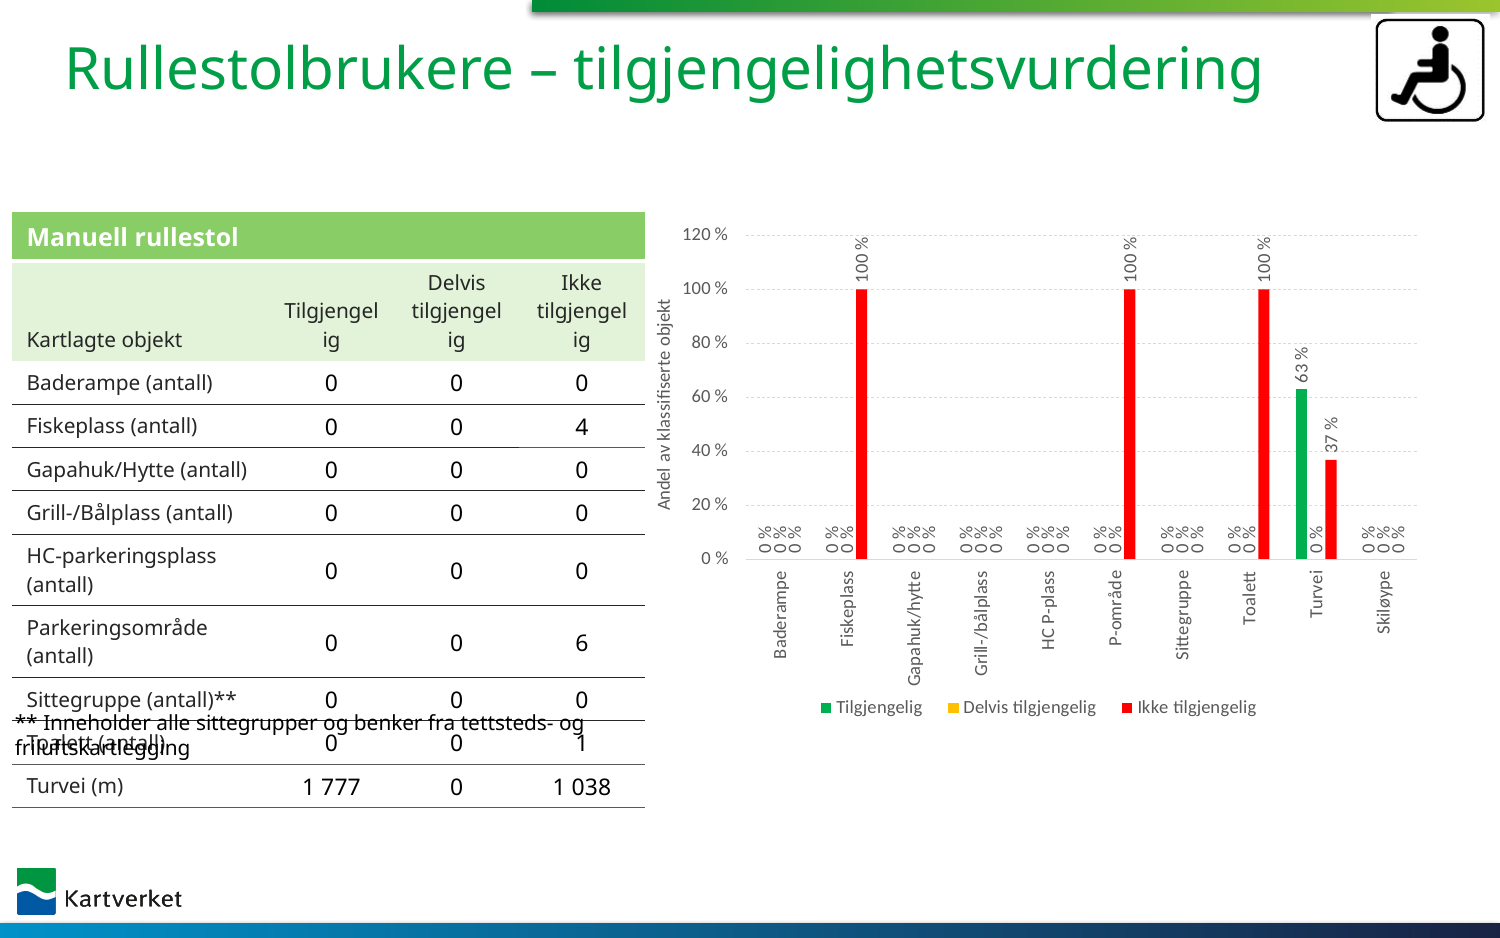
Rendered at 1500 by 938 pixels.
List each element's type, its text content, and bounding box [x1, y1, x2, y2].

table_cell 0 [394, 678, 519, 702]
table_cell 0 [394, 606, 519, 677]
table_cell 0 [519, 448, 638, 490]
table_cell 0 [394, 361, 519, 404]
table_cell 0 [394, 448, 519, 490]
table_cell 0 [269, 405, 394, 447]
table_cell Delvis tilgjengelig [394, 263, 519, 361]
table_cell Baderampe (antall) [12, 361, 269, 404]
table_cell 0 [394, 491, 519, 534]
table_cell 0 [269, 361, 394, 404]
table_cell 0 [394, 405, 519, 447]
table_cell 0 [394, 768, 519, 807]
text_box Rullestolbrukere – tilgjengelighetsvurdering [49, 12, 1372, 109]
table_cell Tilgjengelig [269, 263, 394, 361]
table_cell 0 [269, 491, 394, 534]
table_cell 0 [519, 491, 638, 534]
table_cell 0 [519, 678, 638, 702]
table_cell Parkeringsområde (antall) [12, 606, 269, 677]
table_cell Sittegruppe (antall)** [12, 678, 269, 702]
table_cell 4 [519, 405, 638, 447]
table_cell Gapahuk/Hytte (antall) [12, 448, 269, 490]
table_cell 0 [519, 361, 638, 404]
picture [1371, 13, 1491, 127]
table_cell 0 [269, 678, 394, 702]
table_cell Grill-/Bålplass (antall) [12, 491, 269, 534]
table_cell 0 [519, 535, 638, 605]
table_cell Turvei (m) [12, 768, 269, 807]
picture [643, 218, 1427, 728]
table_cell 0 [394, 535, 519, 605]
table_cell 1 038 [519, 768, 645, 807]
table_header Manuell rullestol [12, 212, 645, 259]
table_cell 1 777 [269, 768, 394, 807]
table_cell 0 [269, 535, 394, 605]
table_cell Fiskeplass (antall) [12, 405, 269, 447]
table_cell Kartlagte objekt [12, 263, 269, 361]
table_cell 0 [269, 606, 394, 677]
text_box ** Inneholder alle sittegrupper og benker fra tettsteds- og friluftskartlegging [0, 702, 745, 768]
table_cell 6 [519, 606, 638, 677]
table_cell Ikke tilgjengelig [519, 263, 638, 361]
table_cell 0 [269, 448, 394, 490]
table_cell HC-parkeringsplass (antall) [12, 535, 269, 605]
